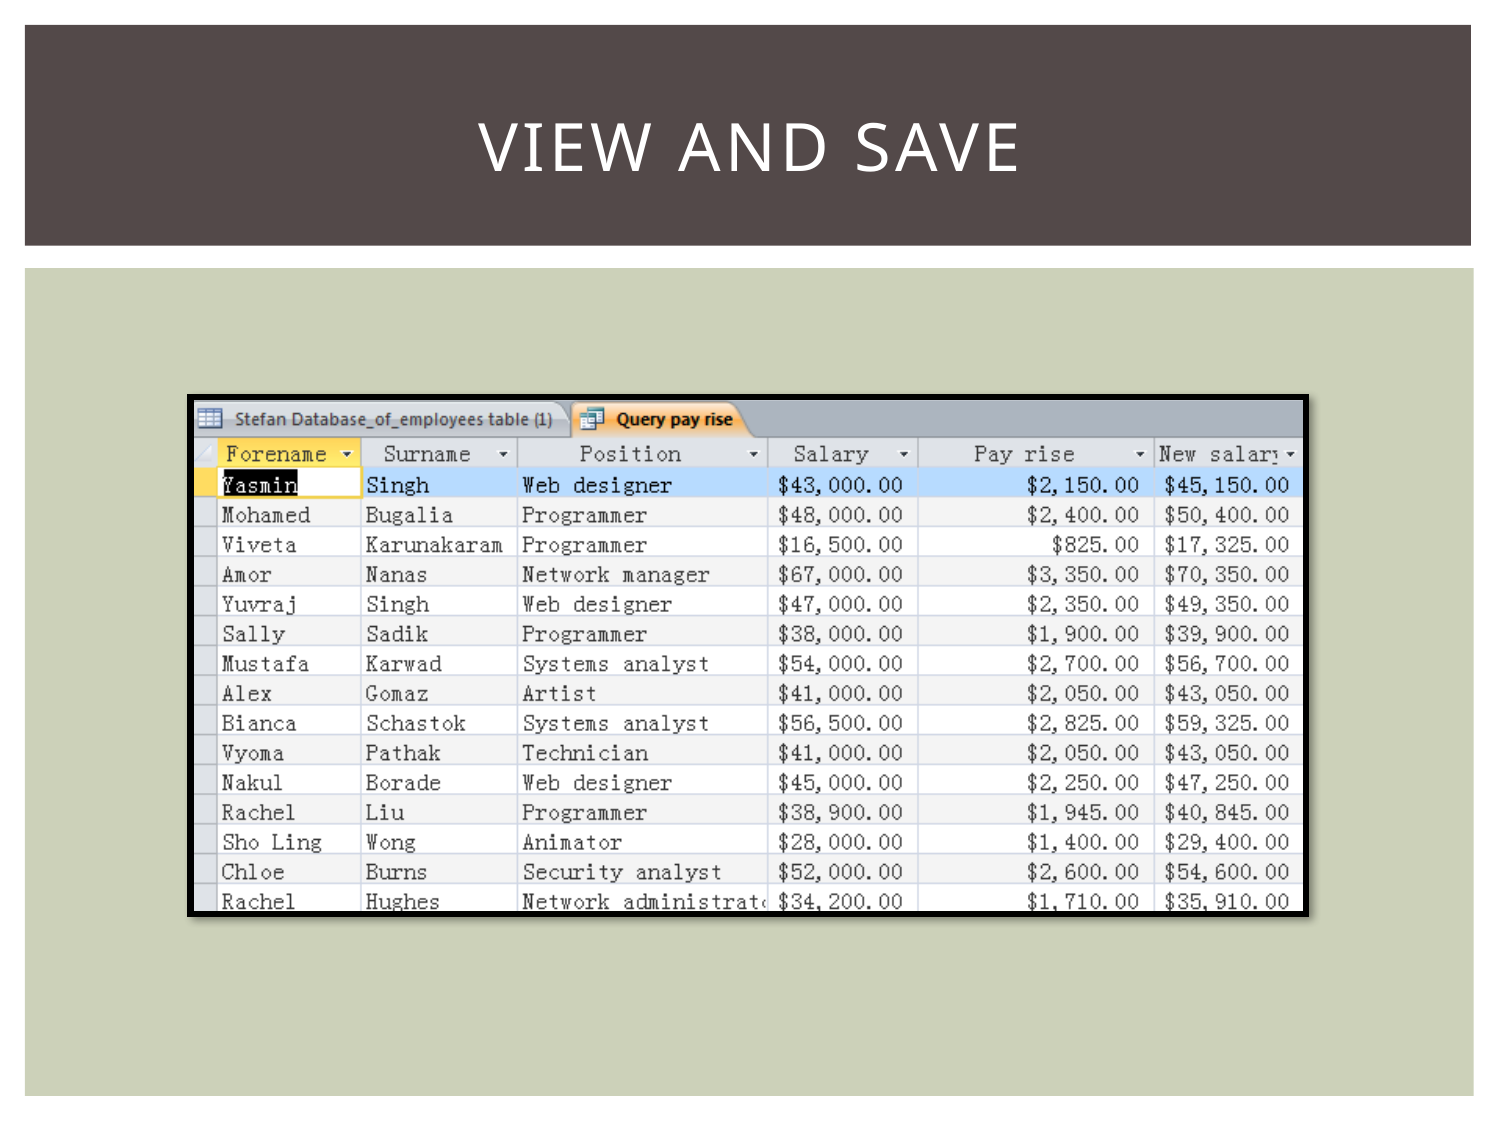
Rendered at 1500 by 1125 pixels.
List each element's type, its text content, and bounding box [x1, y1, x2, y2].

picture [193, 399, 1304, 912]
title ViEW and save [62, 58, 1438, 232]
